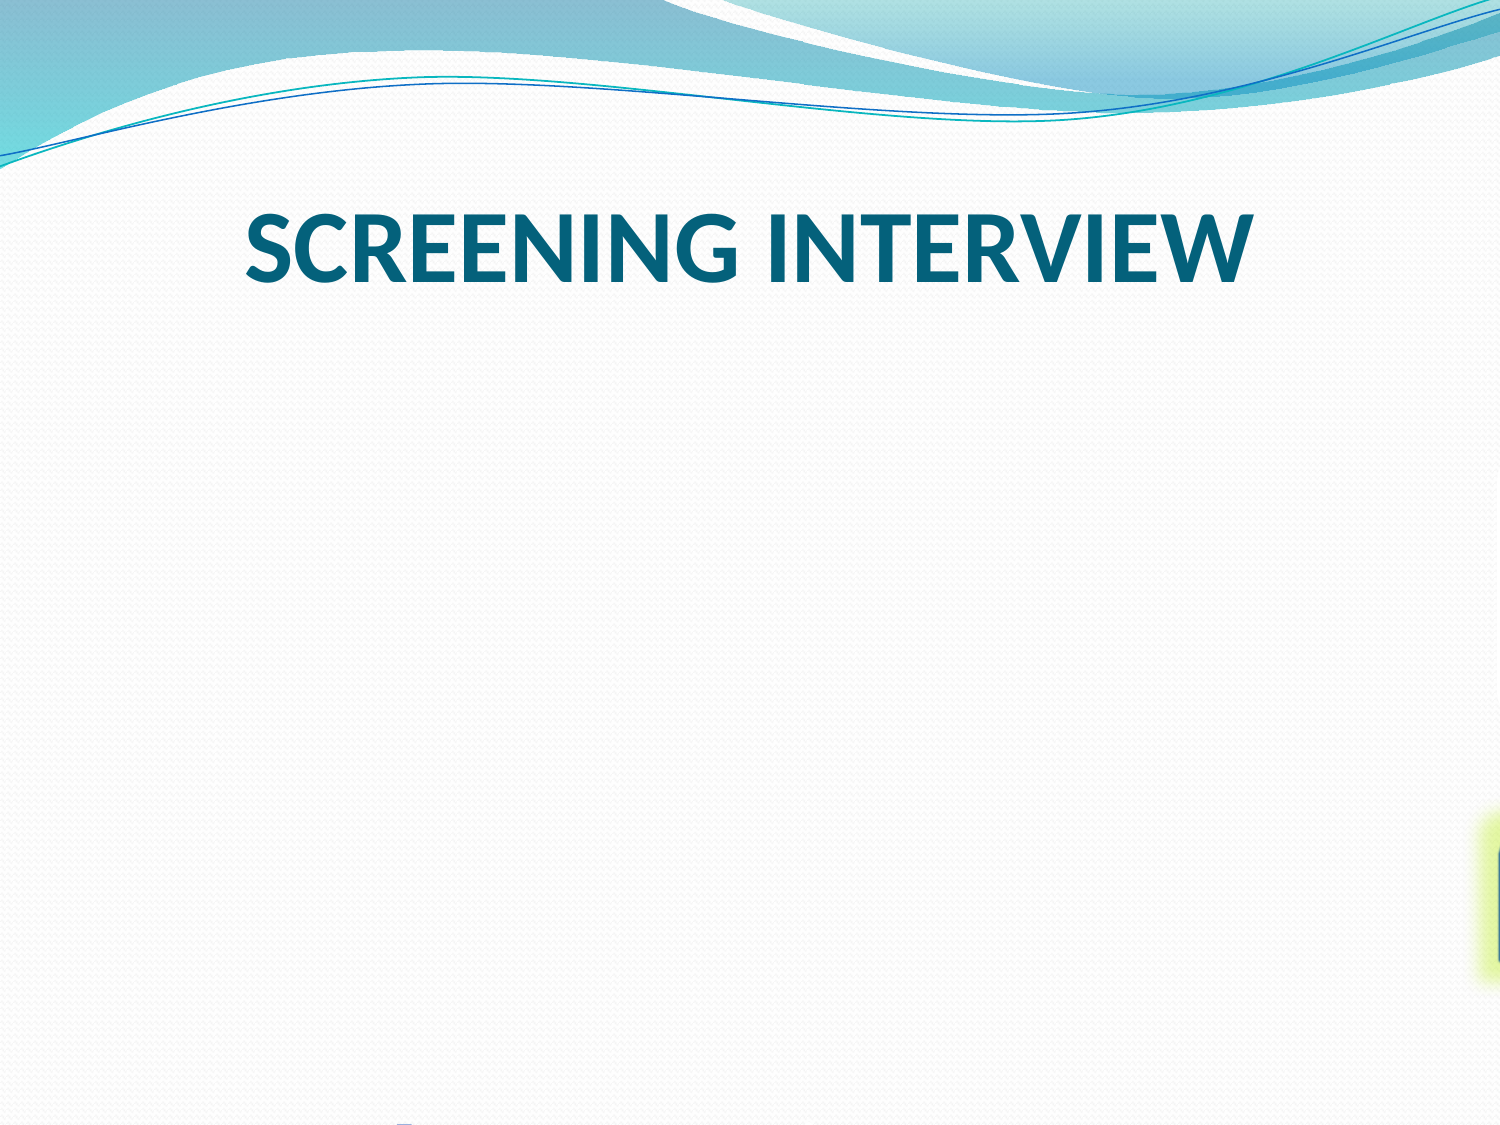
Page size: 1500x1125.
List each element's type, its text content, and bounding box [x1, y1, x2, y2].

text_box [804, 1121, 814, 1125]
title SCREENING INTERVIEW [75, 115, 1425, 303]
text_box SCREENING INTERVIEW [1496, 466, 1500, 706]
